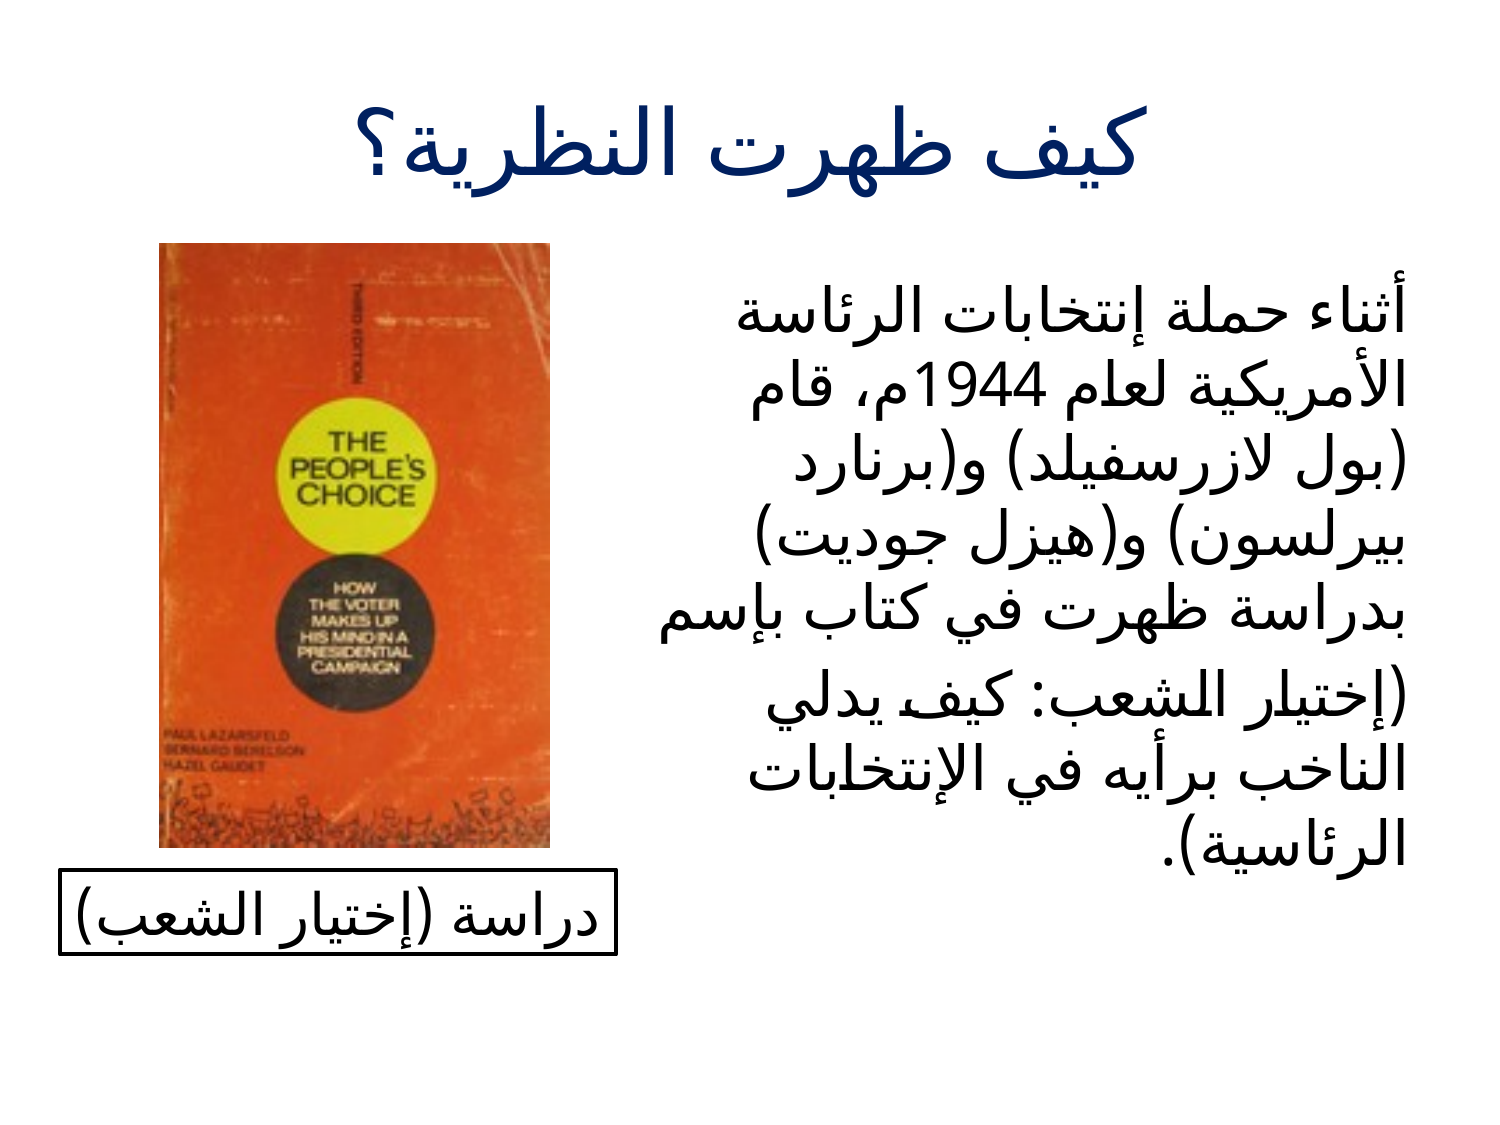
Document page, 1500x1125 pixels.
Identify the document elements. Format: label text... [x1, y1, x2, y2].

list أثناء حملة إنتخابات الرئاسة الأمريكية لعام 1944م، قام (بول لازرسفيلد) و(برنارد بيرلسون) و(هيزل جوديت) بدراسة ظهرت في كتاب بإسم (إختيار الشعب: كيف يدلي الناخب برأيه في الإنتخابات الرئاسية). [608, 262, 1425, 894]
text_box دراسة (إختيار الشعب) [58, 868, 618, 956]
title كيف ظهرت النظرية؟ [75, 45, 1425, 233]
picture [159, 243, 550, 848]
